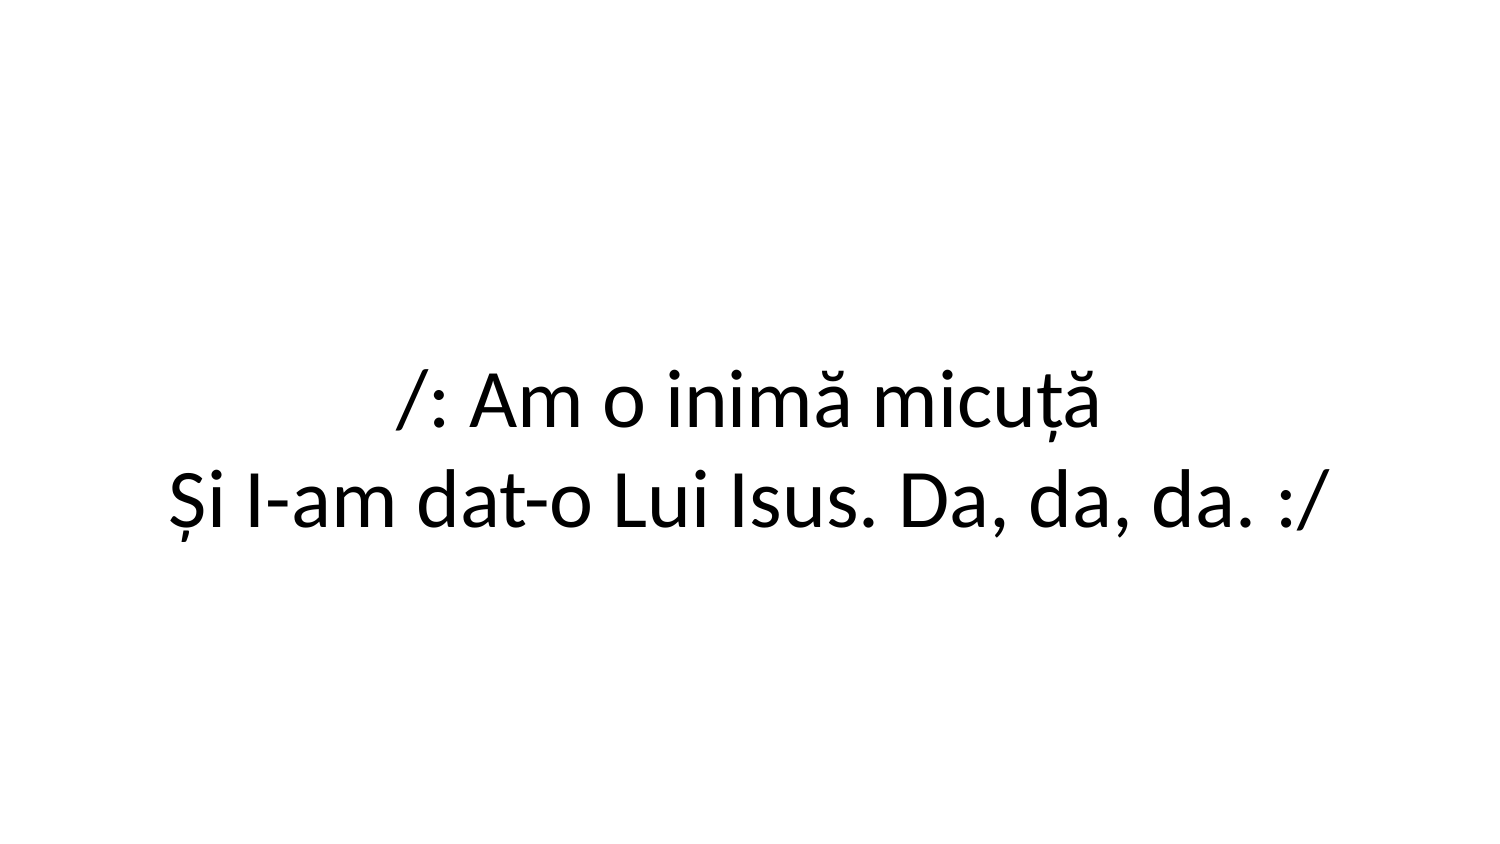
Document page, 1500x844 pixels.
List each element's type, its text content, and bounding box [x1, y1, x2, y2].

text_box /: Am o inimă micuță Și I-am dat-o Lui Isus. Da, da, da. :/ [154, 292, 1346, 552]
